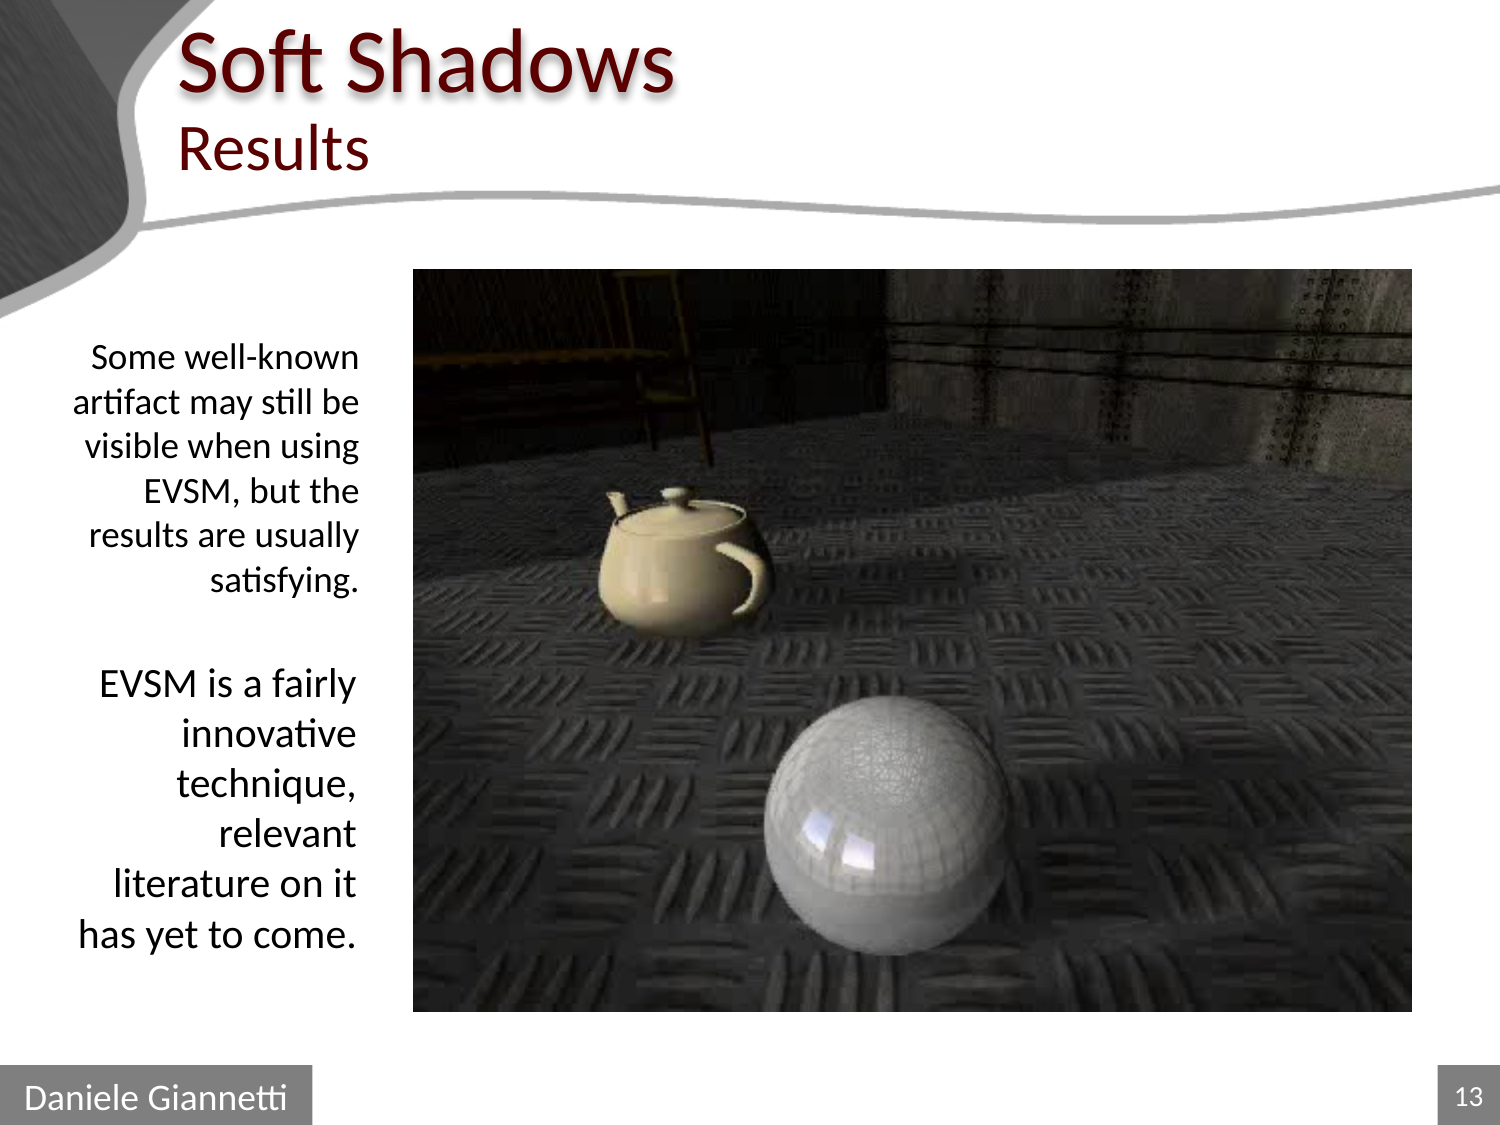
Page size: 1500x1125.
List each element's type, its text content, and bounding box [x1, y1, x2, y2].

text_box Some well-known artifact may still be visible when using EVSM, but the results are usually satisfying. [50, 324, 375, 613]
slide_number 13 [1437, 1065, 1500, 1125]
title Soft Shadows [162, 0, 1375, 87]
picture [0, 0, 1500, 1125]
text_box EVSM is a fairly innovative technique, relevant literature on it has yet to come. [46, 648, 372, 988]
text_box Results [162, 87, 1375, 200]
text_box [412, 268, 1413, 1013]
text_box Daniele Giannetti [0, 1065, 313, 1125]
